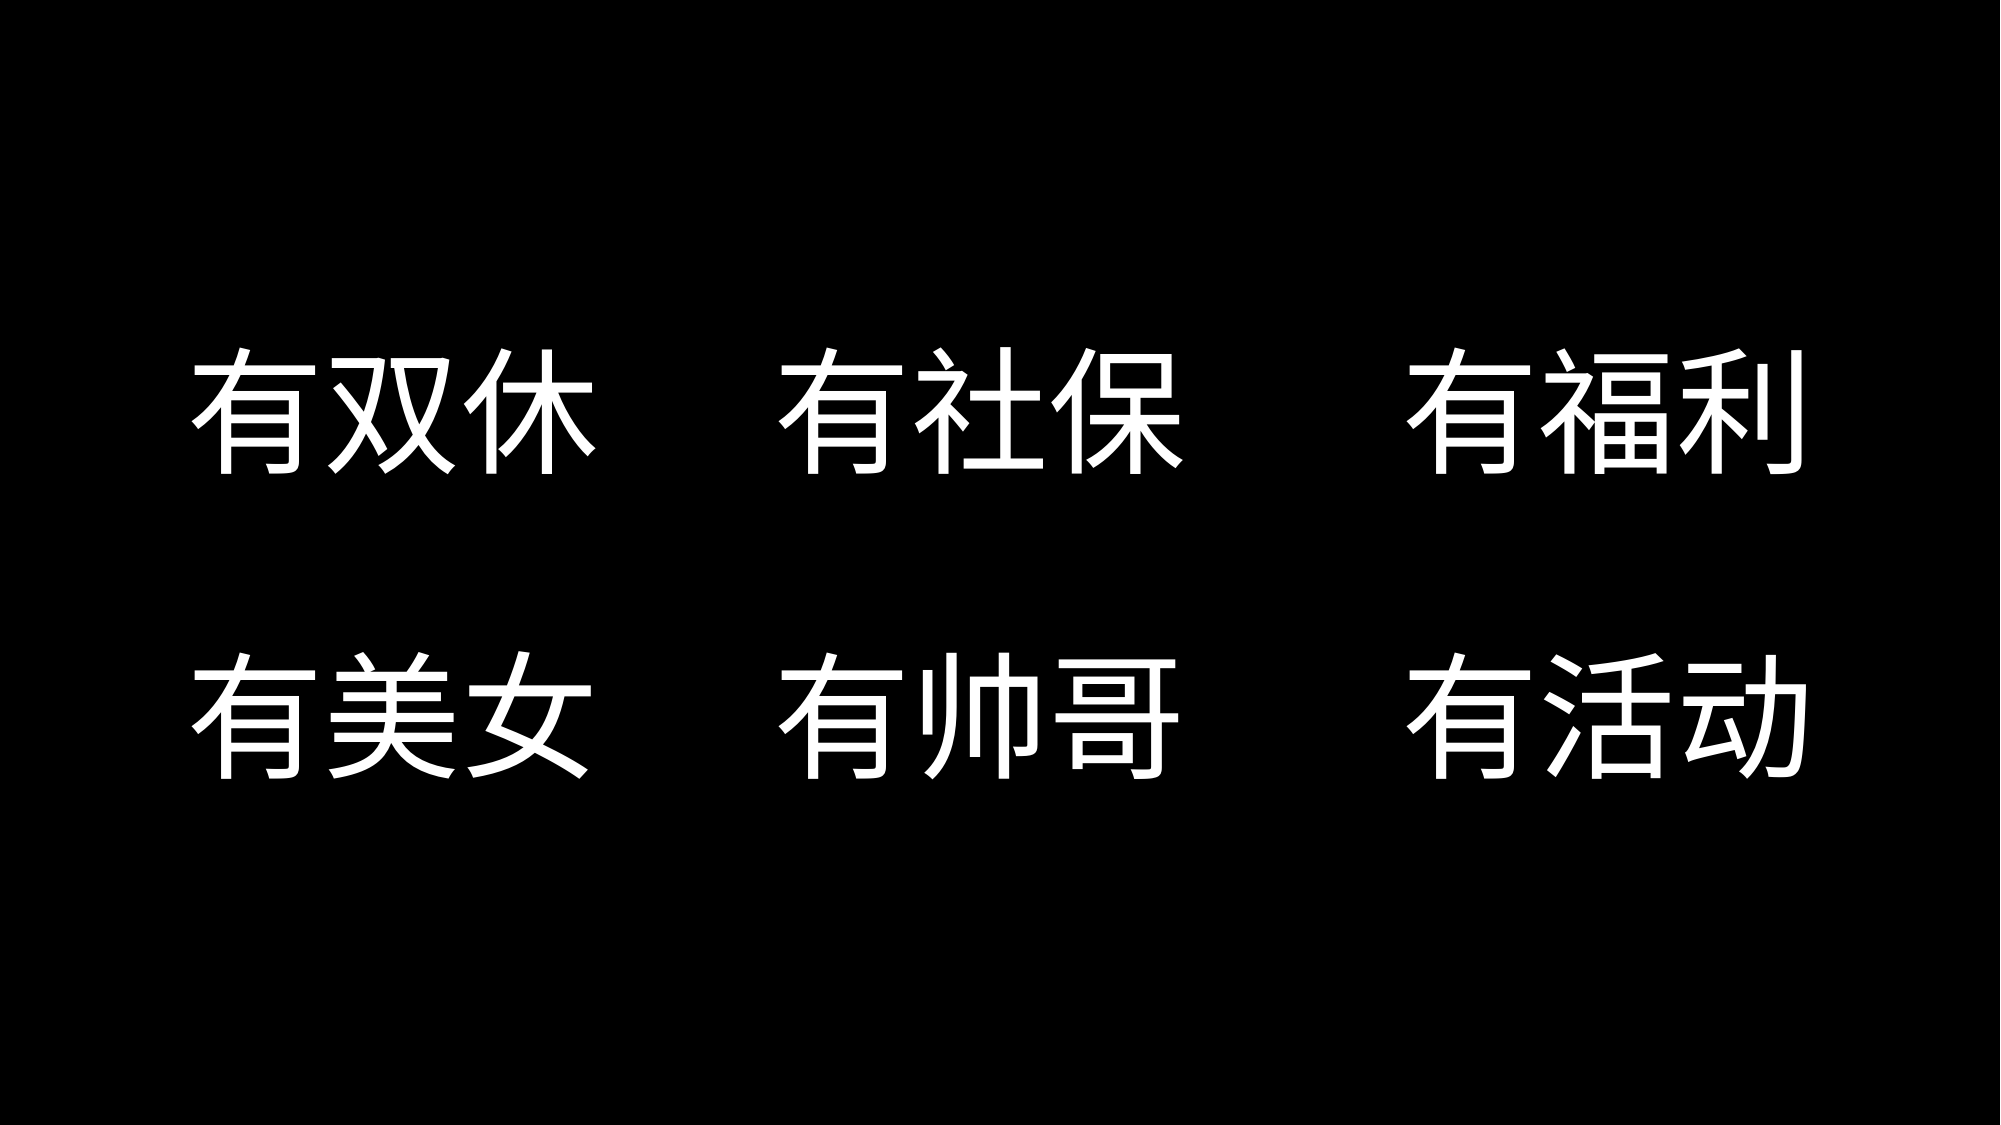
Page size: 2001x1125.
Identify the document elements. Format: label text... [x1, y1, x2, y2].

text_box 有美女 [134, 624, 651, 804]
text_box 有双休 [134, 319, 651, 499]
text_box 有活动 [1349, 624, 1866, 804]
text_box 有福利 [1349, 319, 1866, 499]
text_box 有帅哥 [721, 624, 1239, 804]
text_box 有社保 [721, 319, 1239, 499]
